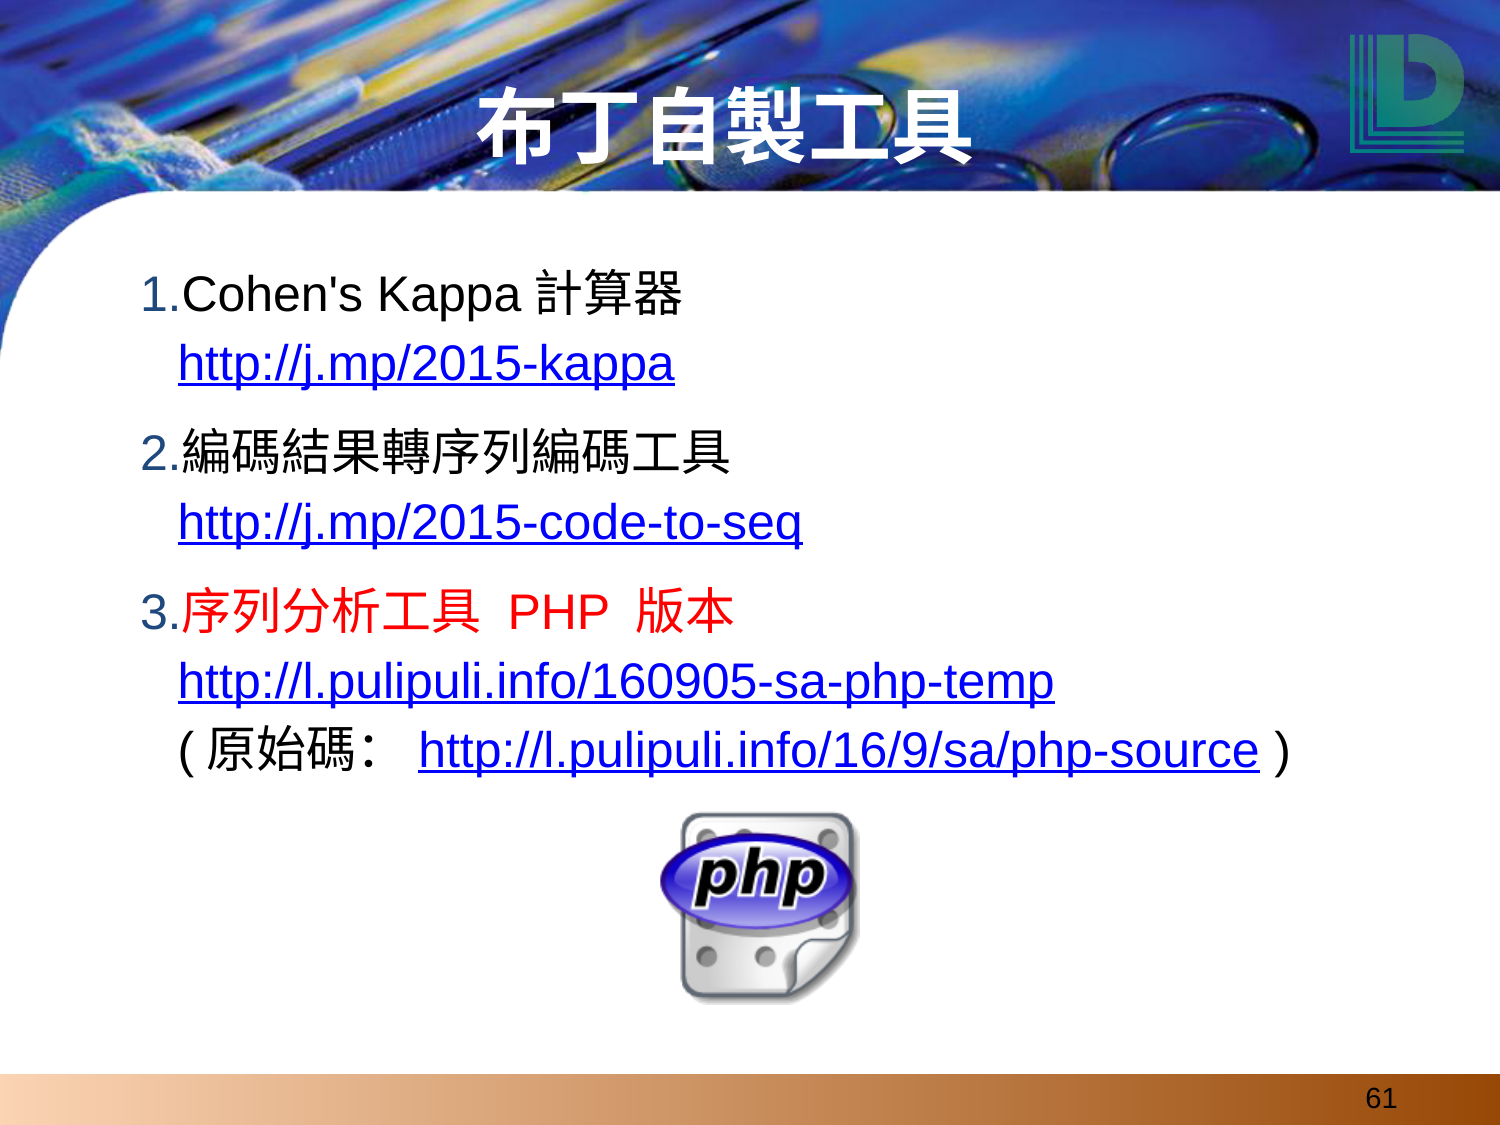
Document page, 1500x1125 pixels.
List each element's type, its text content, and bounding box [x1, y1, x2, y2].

list Cohen's Kappa計算器 http://j.mp/2015-kappa 編碼結果轉序列編碼工具 http://j.mp/2015-code-to-seq 序列分析工具 PHP 版本 http://l.pulipuli.info/160905-sa-php-temp (原始碼：http://l.pulipuli.info/16/9/sa/php-source ) [87, 237, 1432, 1038]
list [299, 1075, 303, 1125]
picture [659, 804, 860, 1005]
picture [0, 0, 1500, 383]
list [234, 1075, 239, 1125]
table_cell 2 [369, 1075, 373, 1125]
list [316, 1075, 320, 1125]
title 布丁自製工具 [137, 93, 1313, 190]
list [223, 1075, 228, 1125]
slide_number ‹#› [1350, 1074, 1488, 1118]
